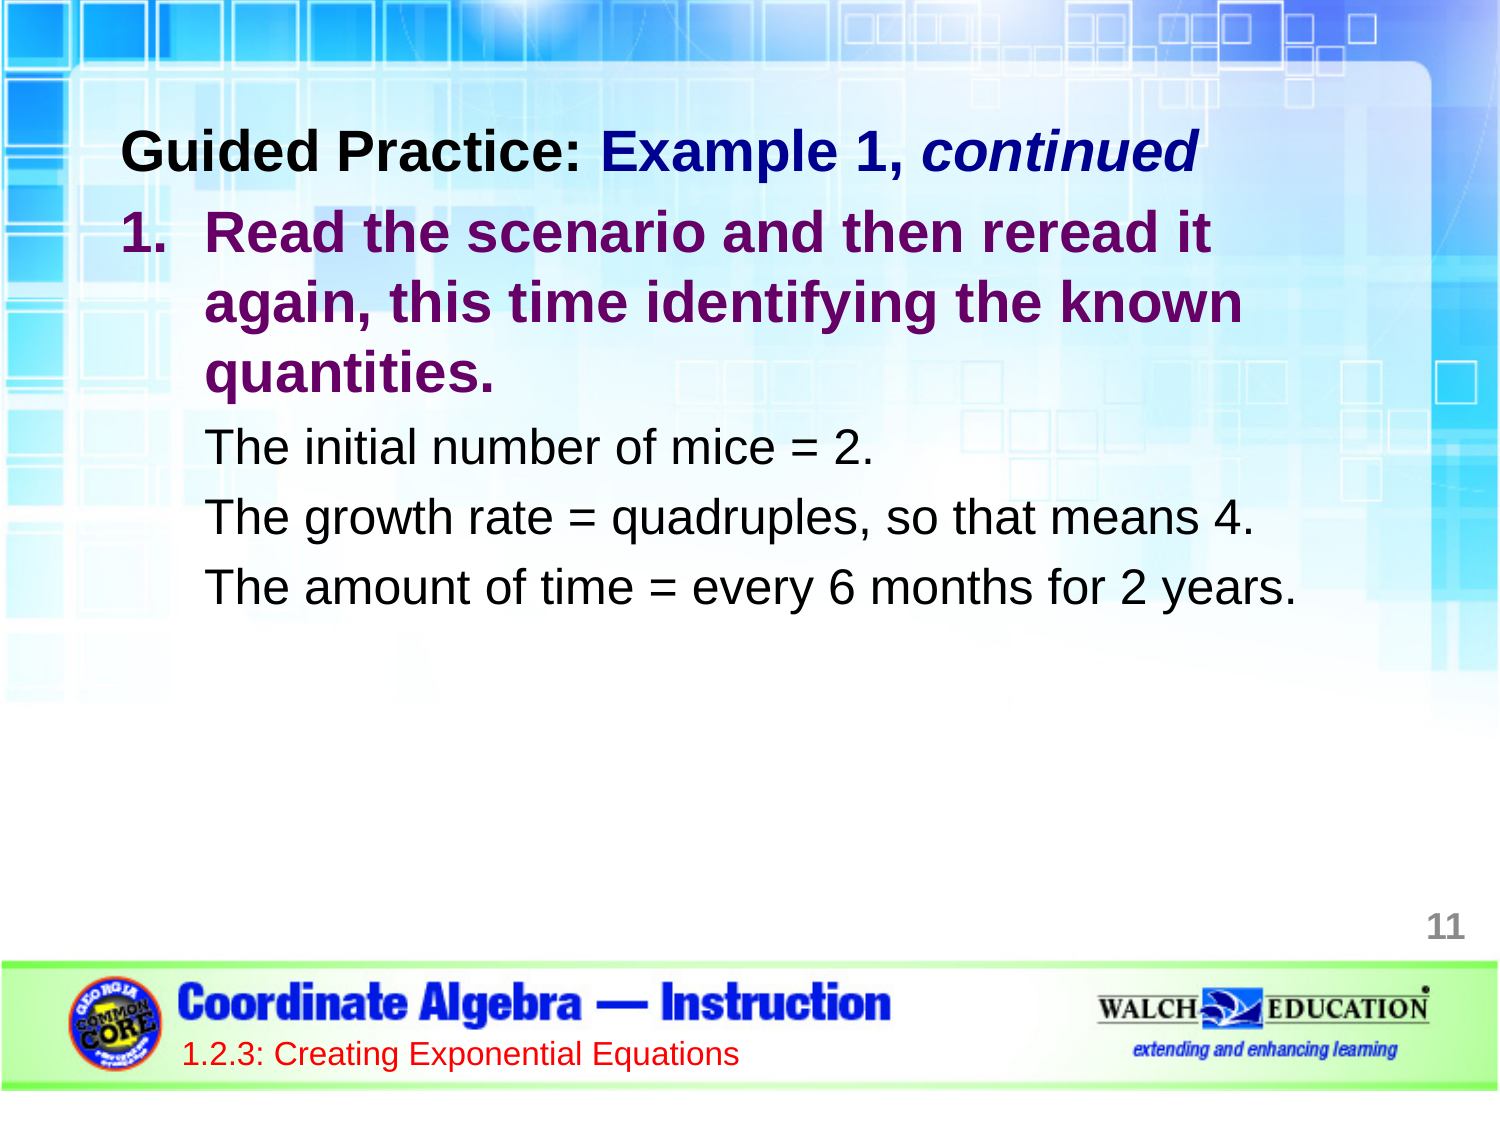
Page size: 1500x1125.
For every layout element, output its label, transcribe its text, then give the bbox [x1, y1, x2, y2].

list 1.2.3: Creating Exponential Equations [166, 1024, 1074, 1069]
slide_number 11 [1361, 901, 1481, 949]
picture [1, 0, 1500, 1091]
subtitle Guided Practice: Example 1, continued Read the scenario and then reread it again, this time identifying the known quantities. The initial number of mice = 2. The growth rate = quadruples, so that means 4. The amount of time = every 6 months for 2 years. [105, 105, 1394, 925]
